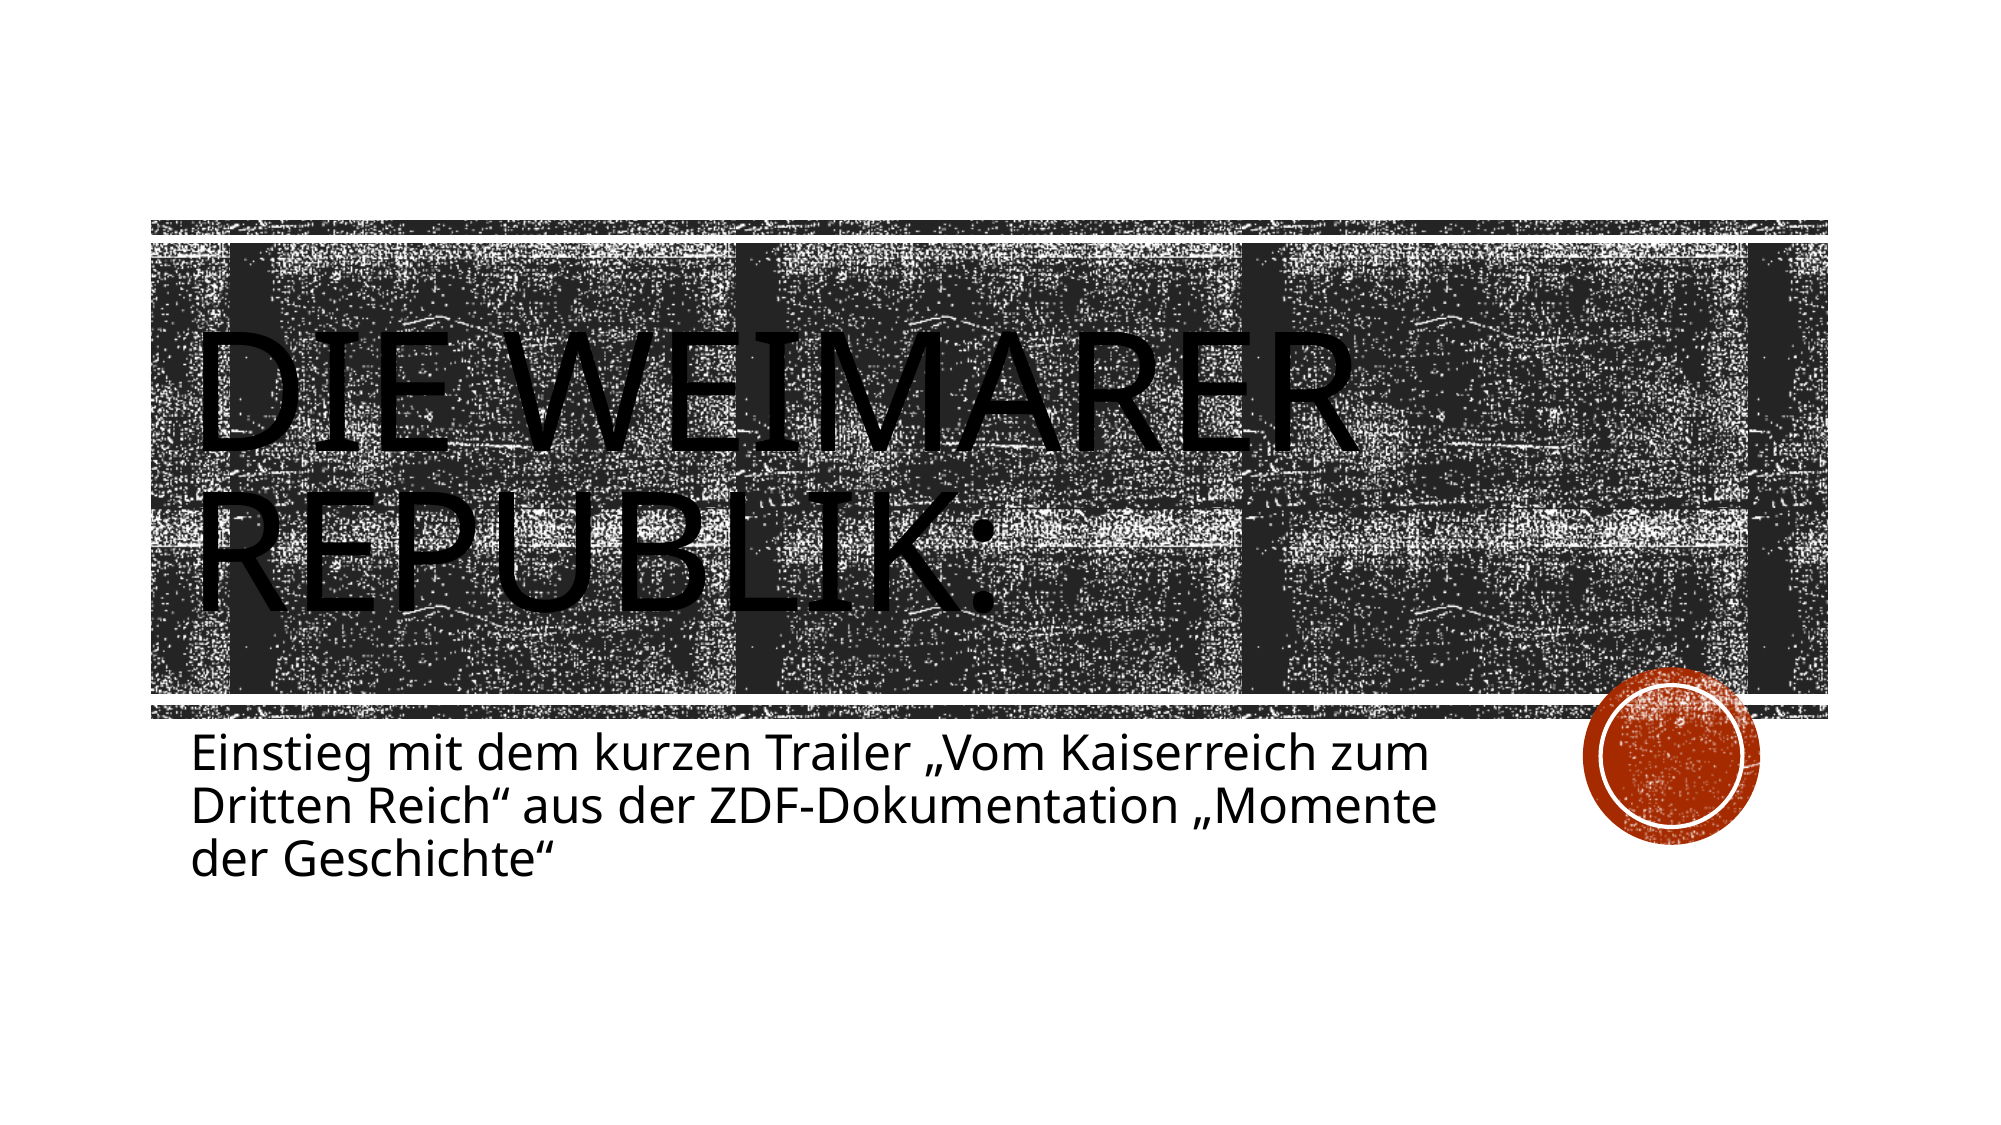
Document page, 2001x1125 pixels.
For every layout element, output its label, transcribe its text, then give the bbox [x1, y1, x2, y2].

subtitle Einstieg mit dem kurzen Trailer „Vom Kaiserreich zum Dritten Reich“ aus der ZDF-Dokumentation „Momente der Geschichte“ [175, 720, 1470, 896]
title Die Weimarer Republik: [172, 234, 1808, 733]
